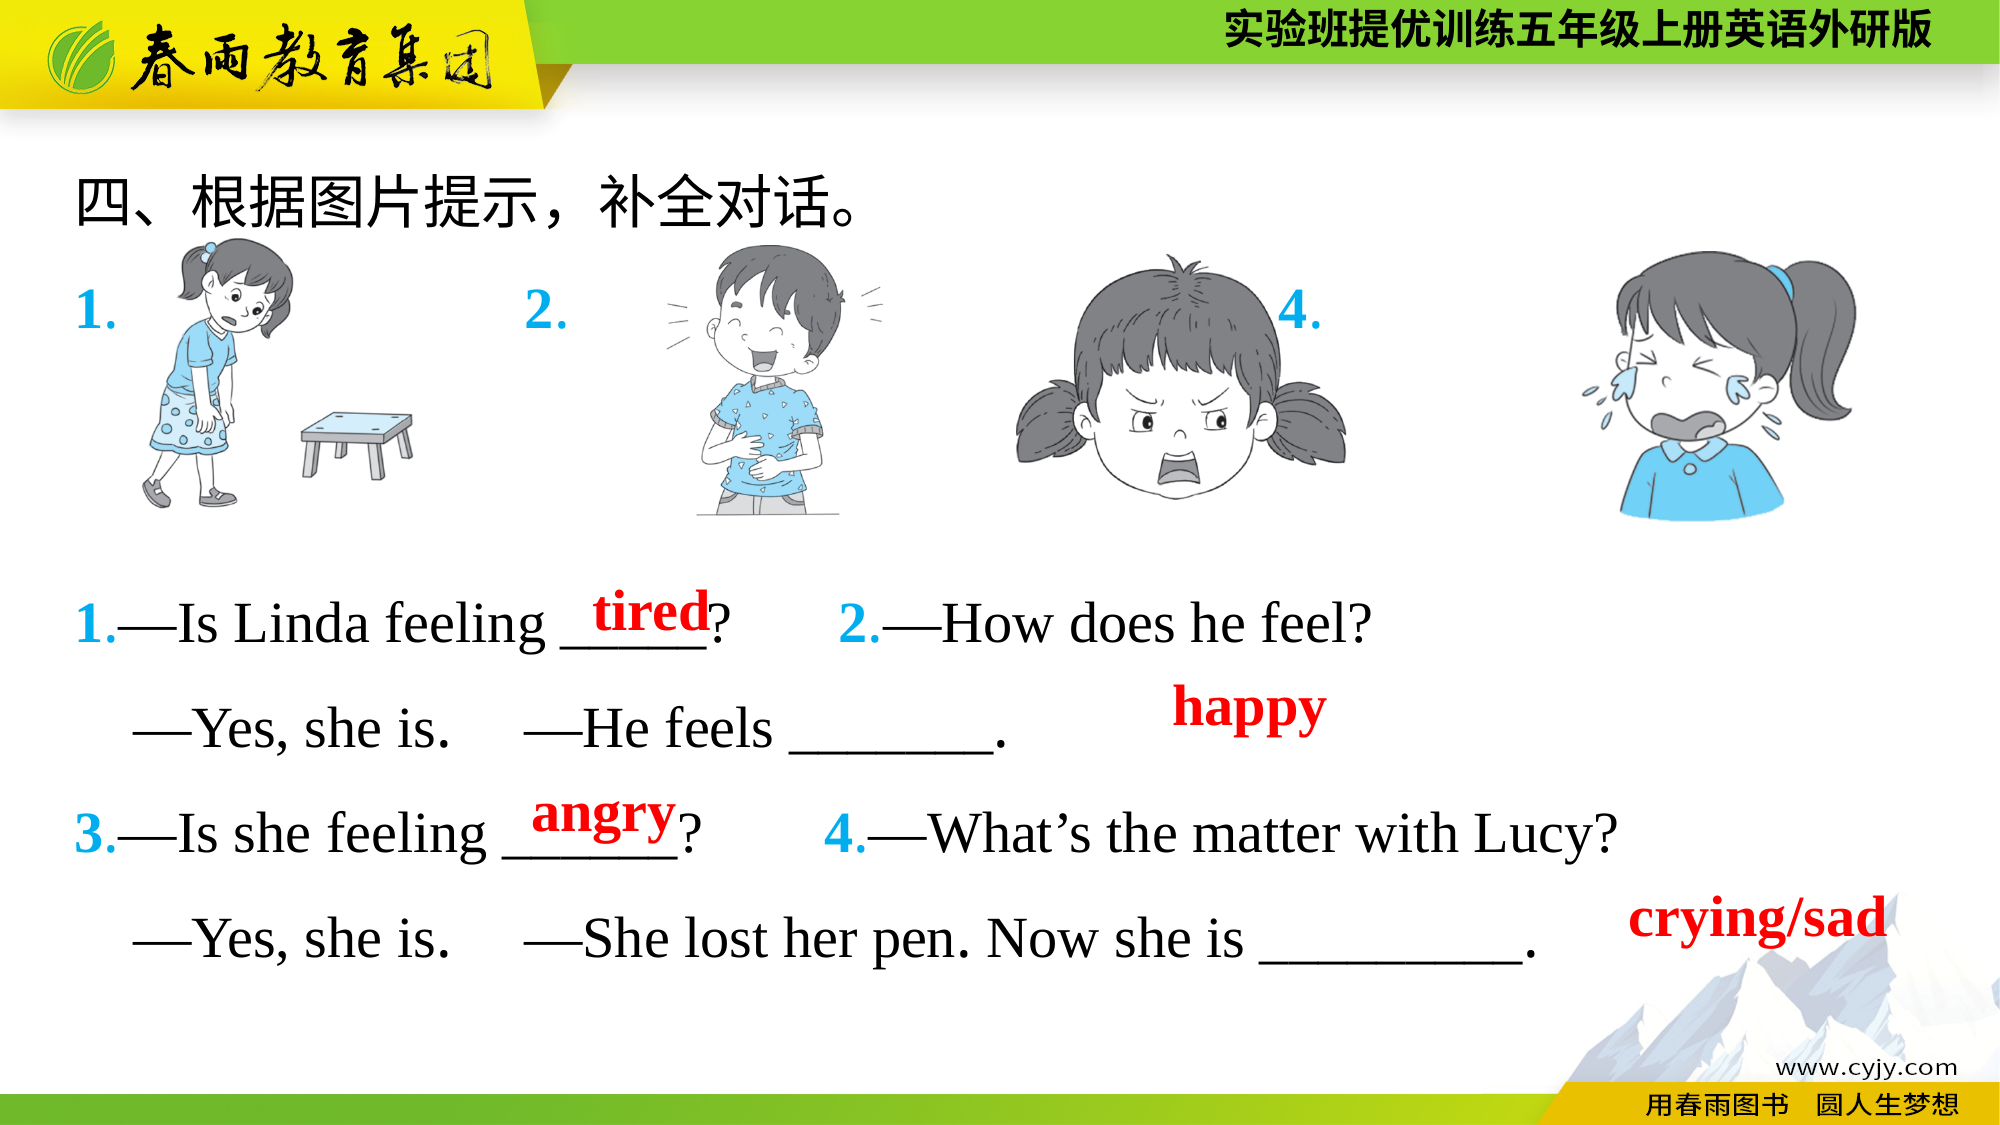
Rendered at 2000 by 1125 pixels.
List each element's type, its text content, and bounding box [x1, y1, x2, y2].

text_box happy [1157, 660, 1344, 745]
text_box angry [516, 766, 693, 851]
text_box tired [577, 564, 726, 650]
list 四、根据图片提示，补全对话。 1. 2. 3. 4. 1.—Is Linda feeling _____? 2.—How does he feel? —Yes, she is. —He feels _______. [59, 122, 1944, 751]
picture [0, 0, 2000, 1125]
text_box 3.—Is she feeling ______? 4.—What’s the matter with Lucy? —Yes, she is. —She lost her pen. Now she is _________. [59, 751, 1944, 977]
text_box crying/sad [1613, 870, 1904, 956]
